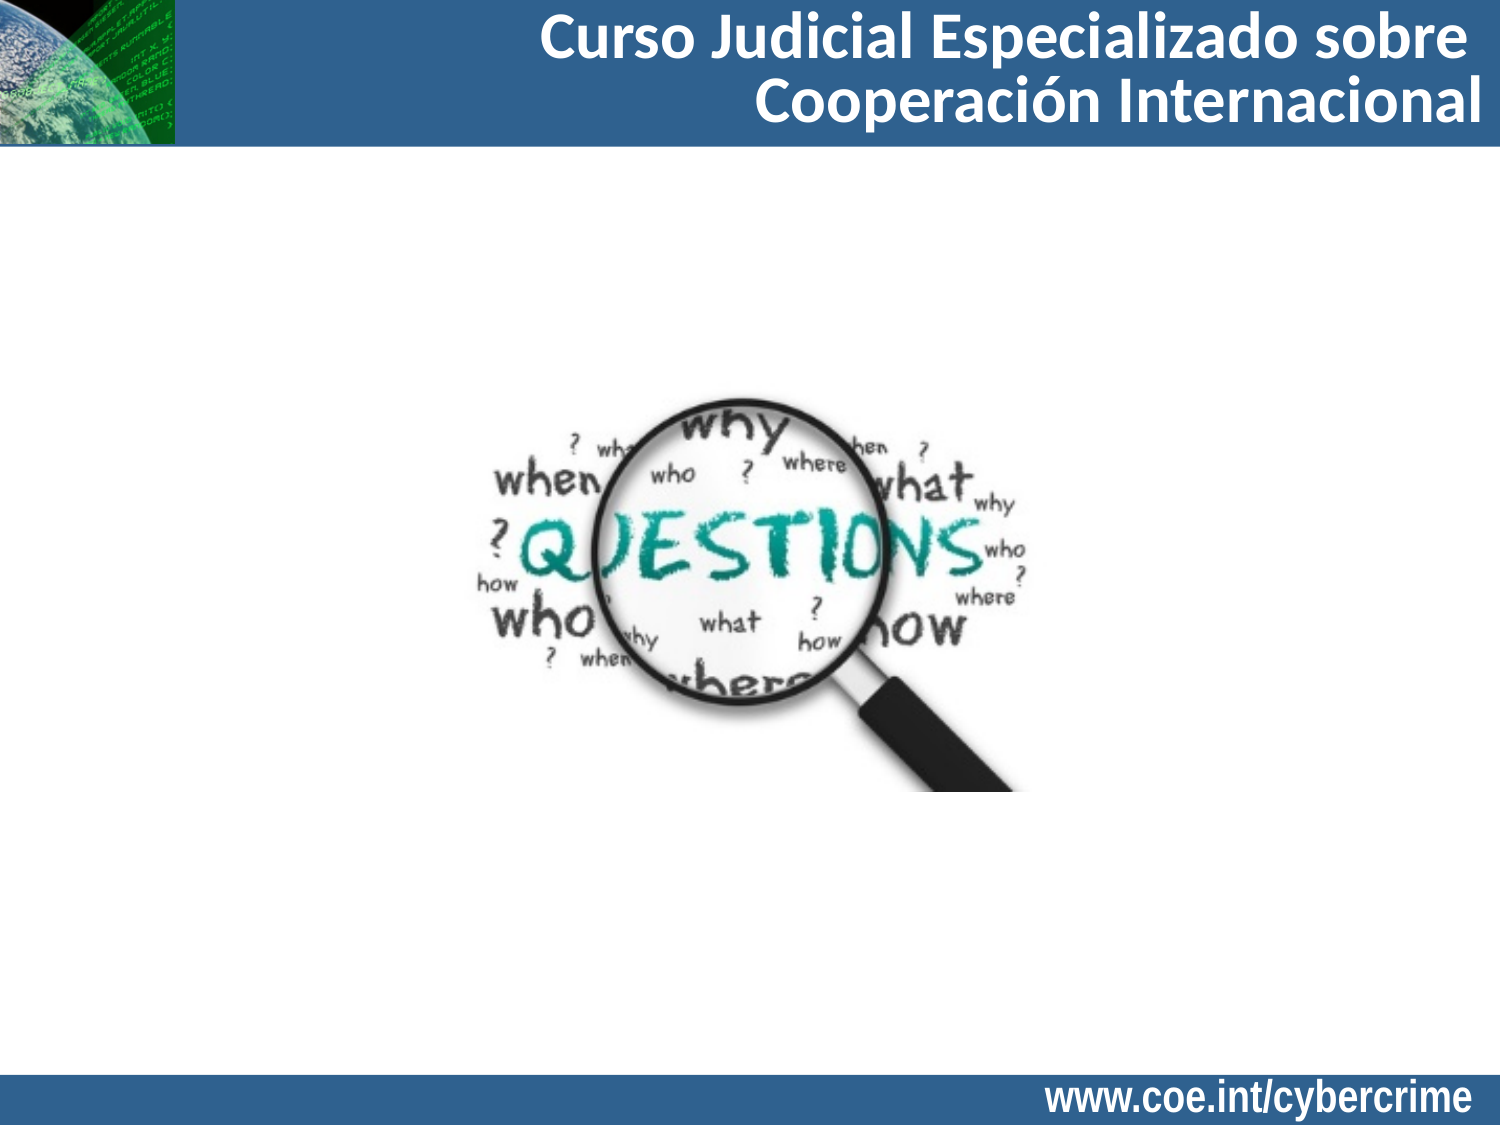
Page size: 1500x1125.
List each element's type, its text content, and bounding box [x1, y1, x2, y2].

text_box Curso Judicial Especializado sobre Cooperación Internacional [177, 0, 1500, 149]
picture [0, 0, 175, 144]
picture [443, 332, 1057, 793]
text_box www.coe.int/cybercrime [1030, 1059, 1500, 1125]
text_box [0, 1073, 1030, 1125]
